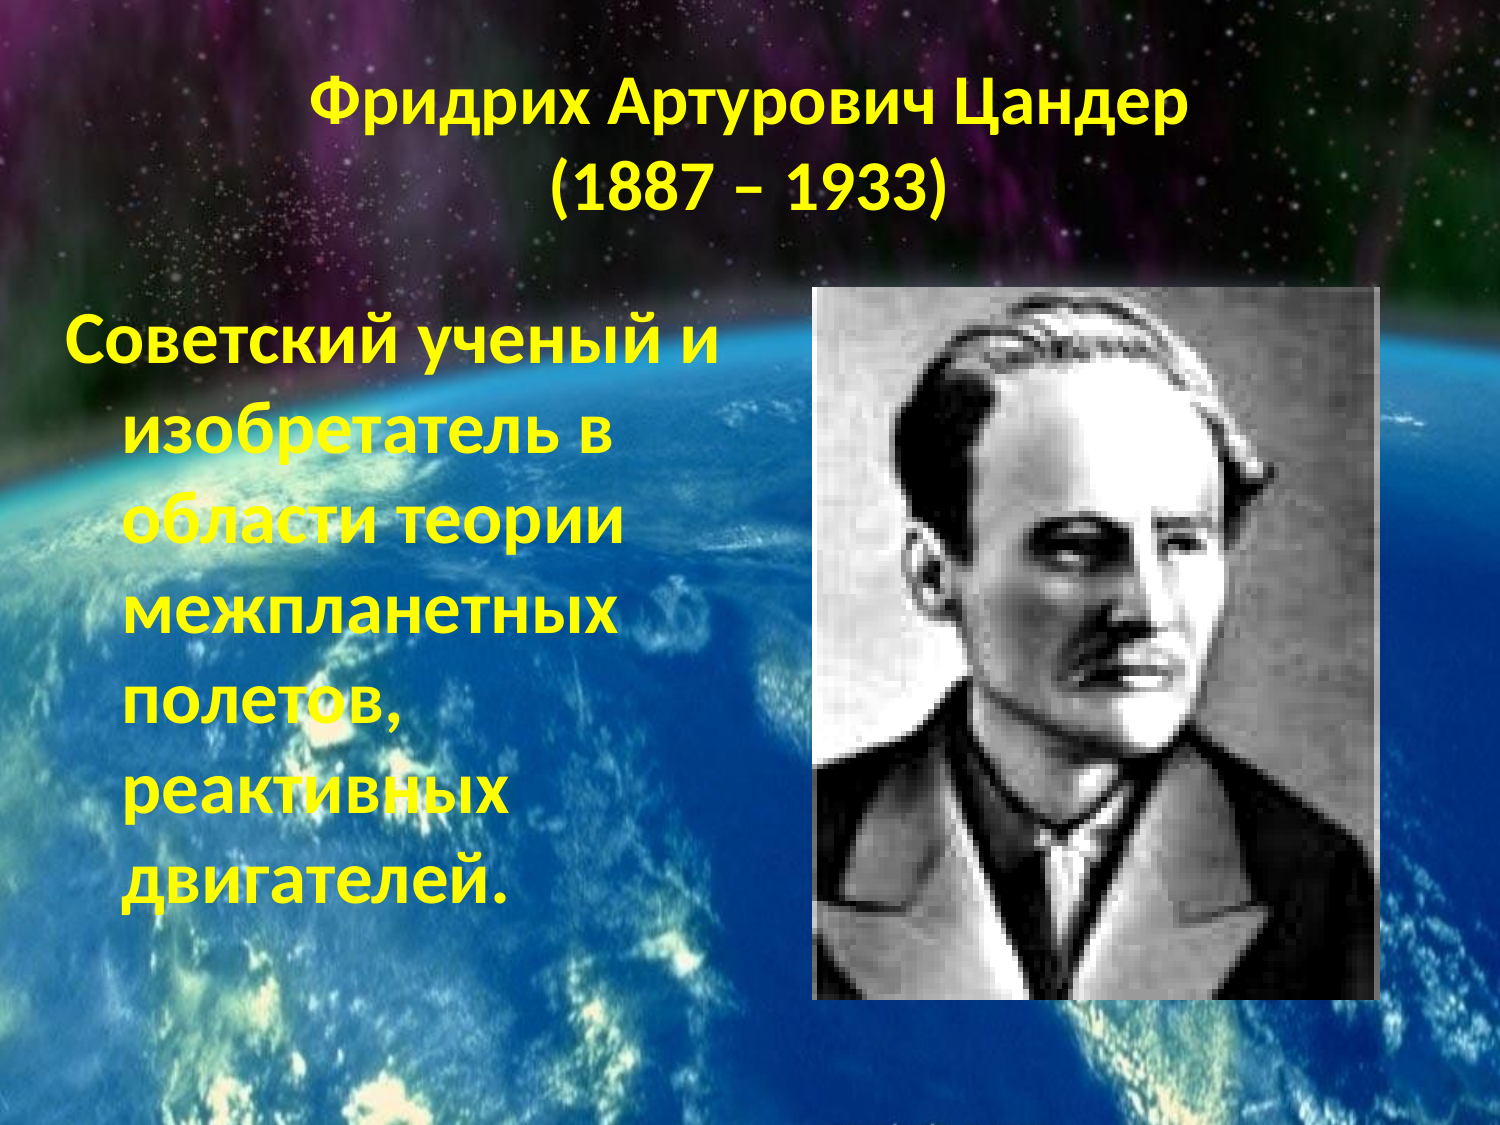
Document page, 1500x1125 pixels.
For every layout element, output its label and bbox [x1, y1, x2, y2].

picture [0, 0, 1500, 1125]
list [812, 287, 1381, 1001]
